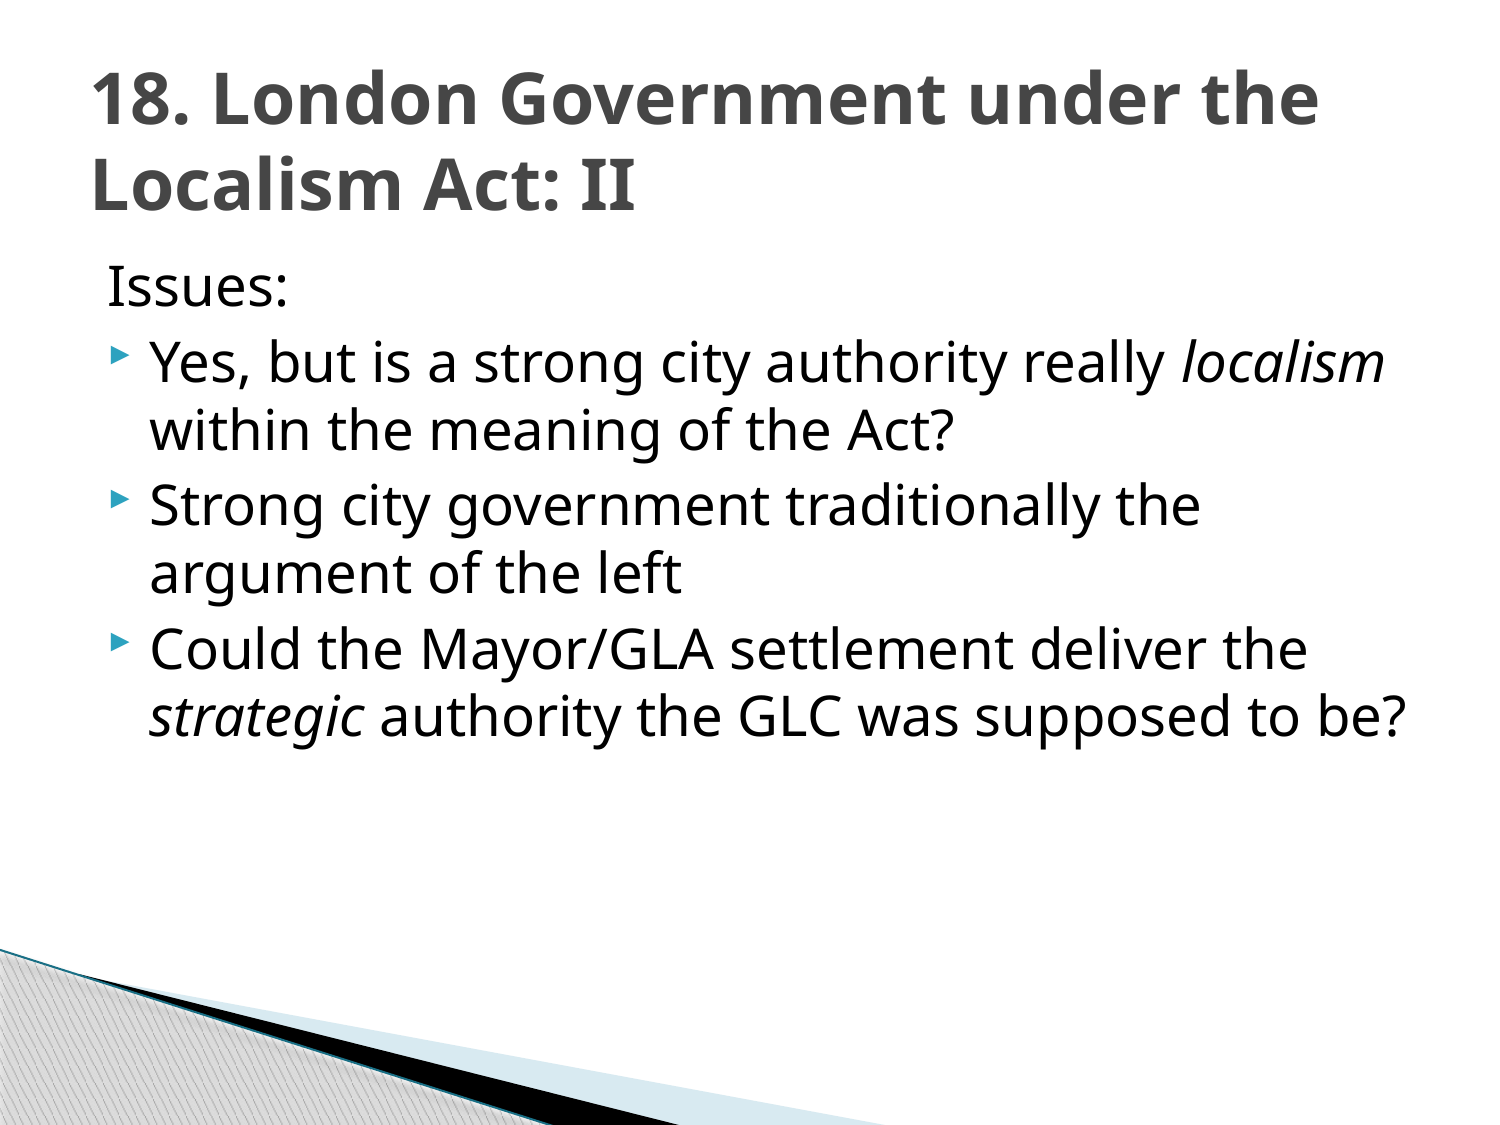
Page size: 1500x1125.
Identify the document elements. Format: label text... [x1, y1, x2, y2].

title 18. London Government under the Localism Act: II [75, 45, 1425, 233]
list Issues: Yes, but is a strong city authority really localism within the meaning of the Act? Strong city government traditionally the argument of the left Could the Mayor/GLA settlement deliver the strategic authority the GLC was supposed to be? [75, 243, 1425, 986]
